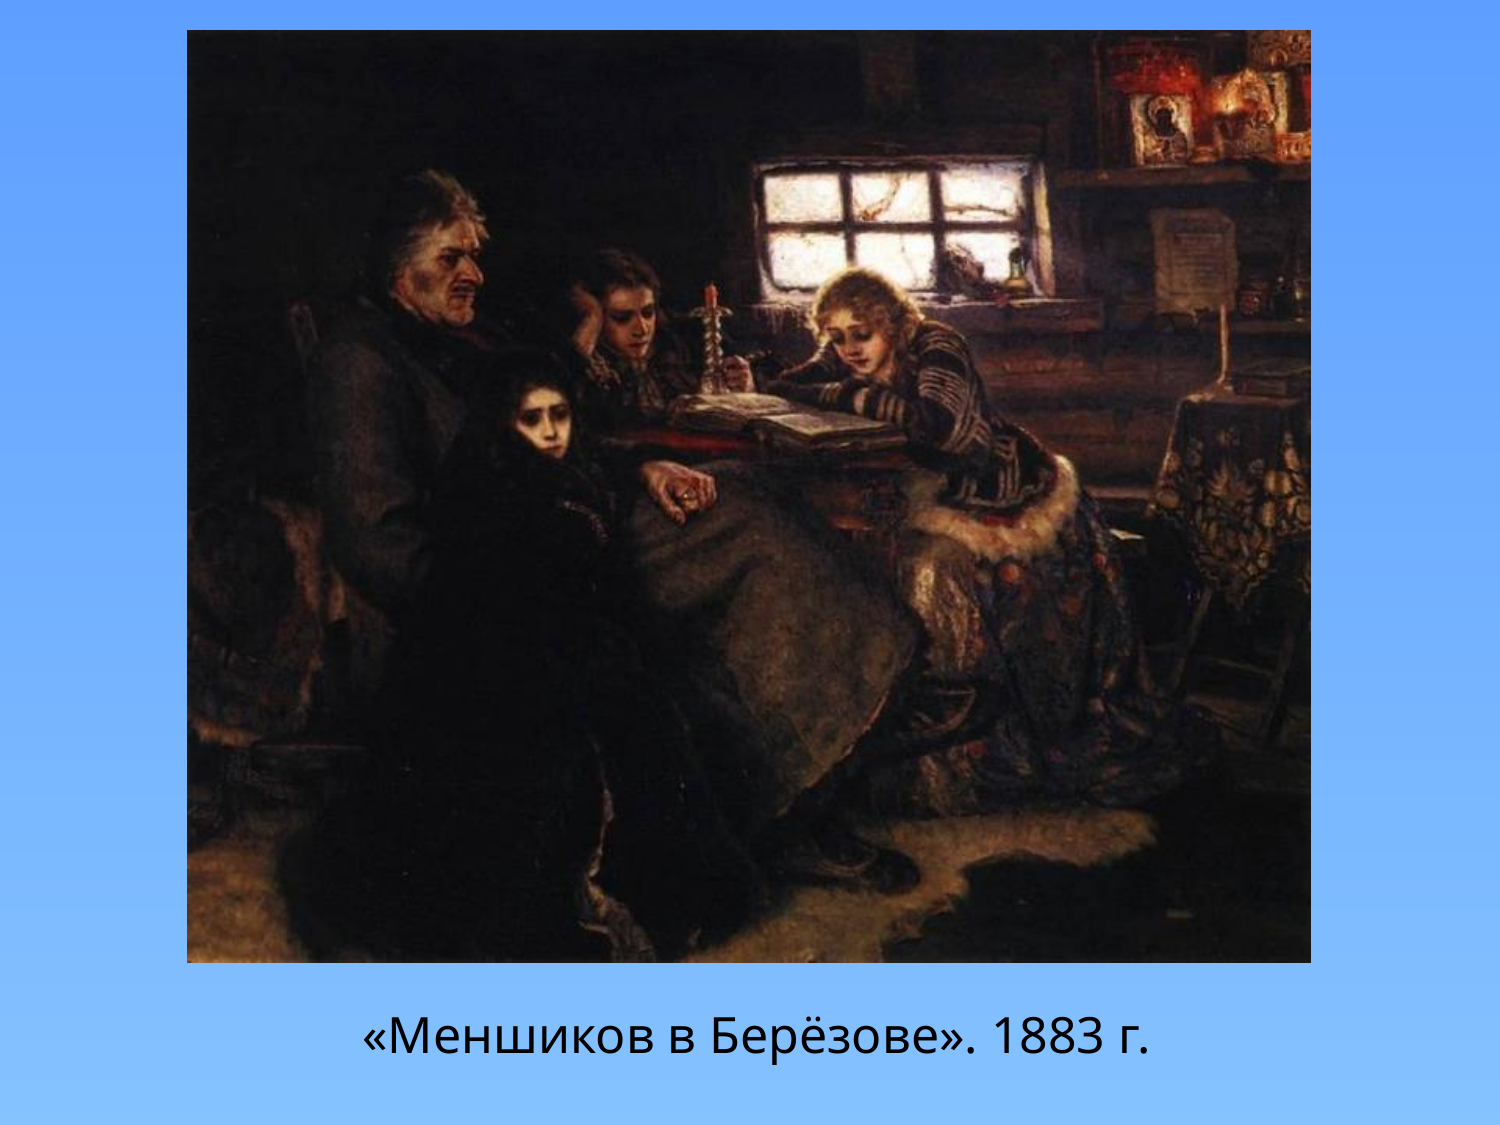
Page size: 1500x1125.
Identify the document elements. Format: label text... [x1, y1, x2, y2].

text_box «Меншиков в Берёзове». 1883 г. [81, 996, 1432, 1099]
picture [187, 30, 1311, 964]
